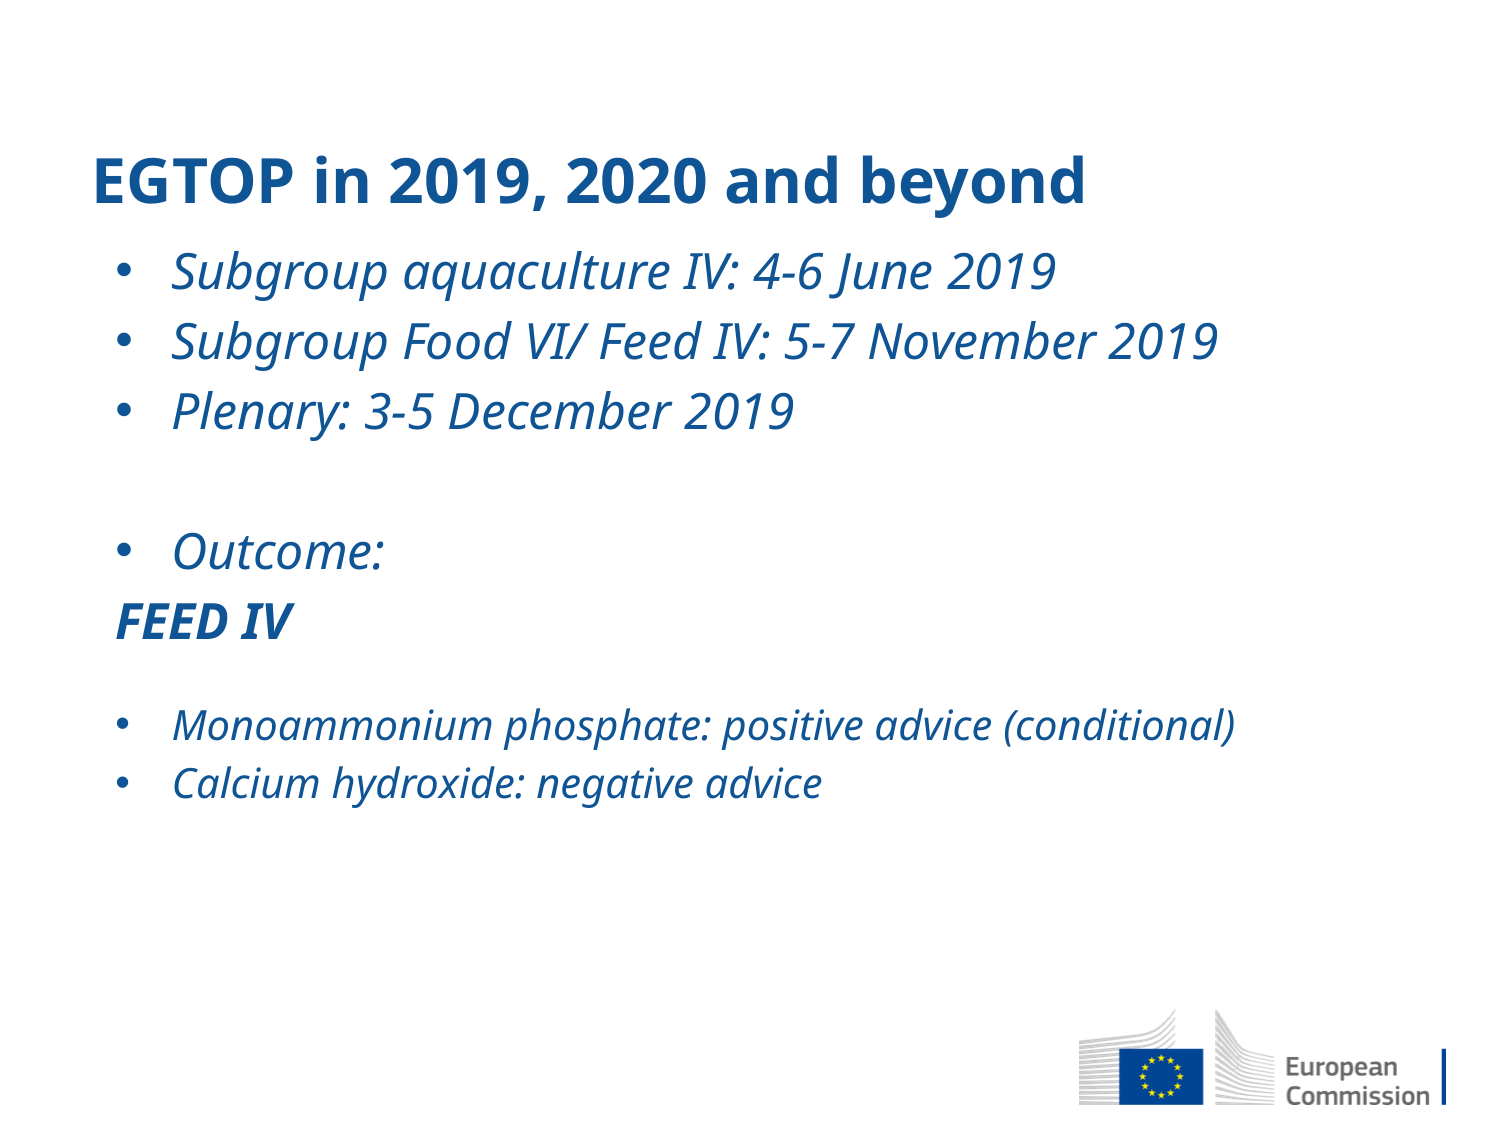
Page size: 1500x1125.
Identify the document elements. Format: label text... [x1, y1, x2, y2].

list Subgroup aquaculture IV: 4-6 June 2019 Subgroup Food VI/ Feed IV: 5-7 November 2019 Plenary: 3-5 December 2019 Outcome: FEED IV Monoammonium phosphate: positive advice (conditional) Calcium hydroxide: negative advice [100, 231, 1451, 1018]
title EGTOP in 2019, 2020 and beyond [76, 101, 1428, 256]
picture [1078, 1018, 1447, 1106]
